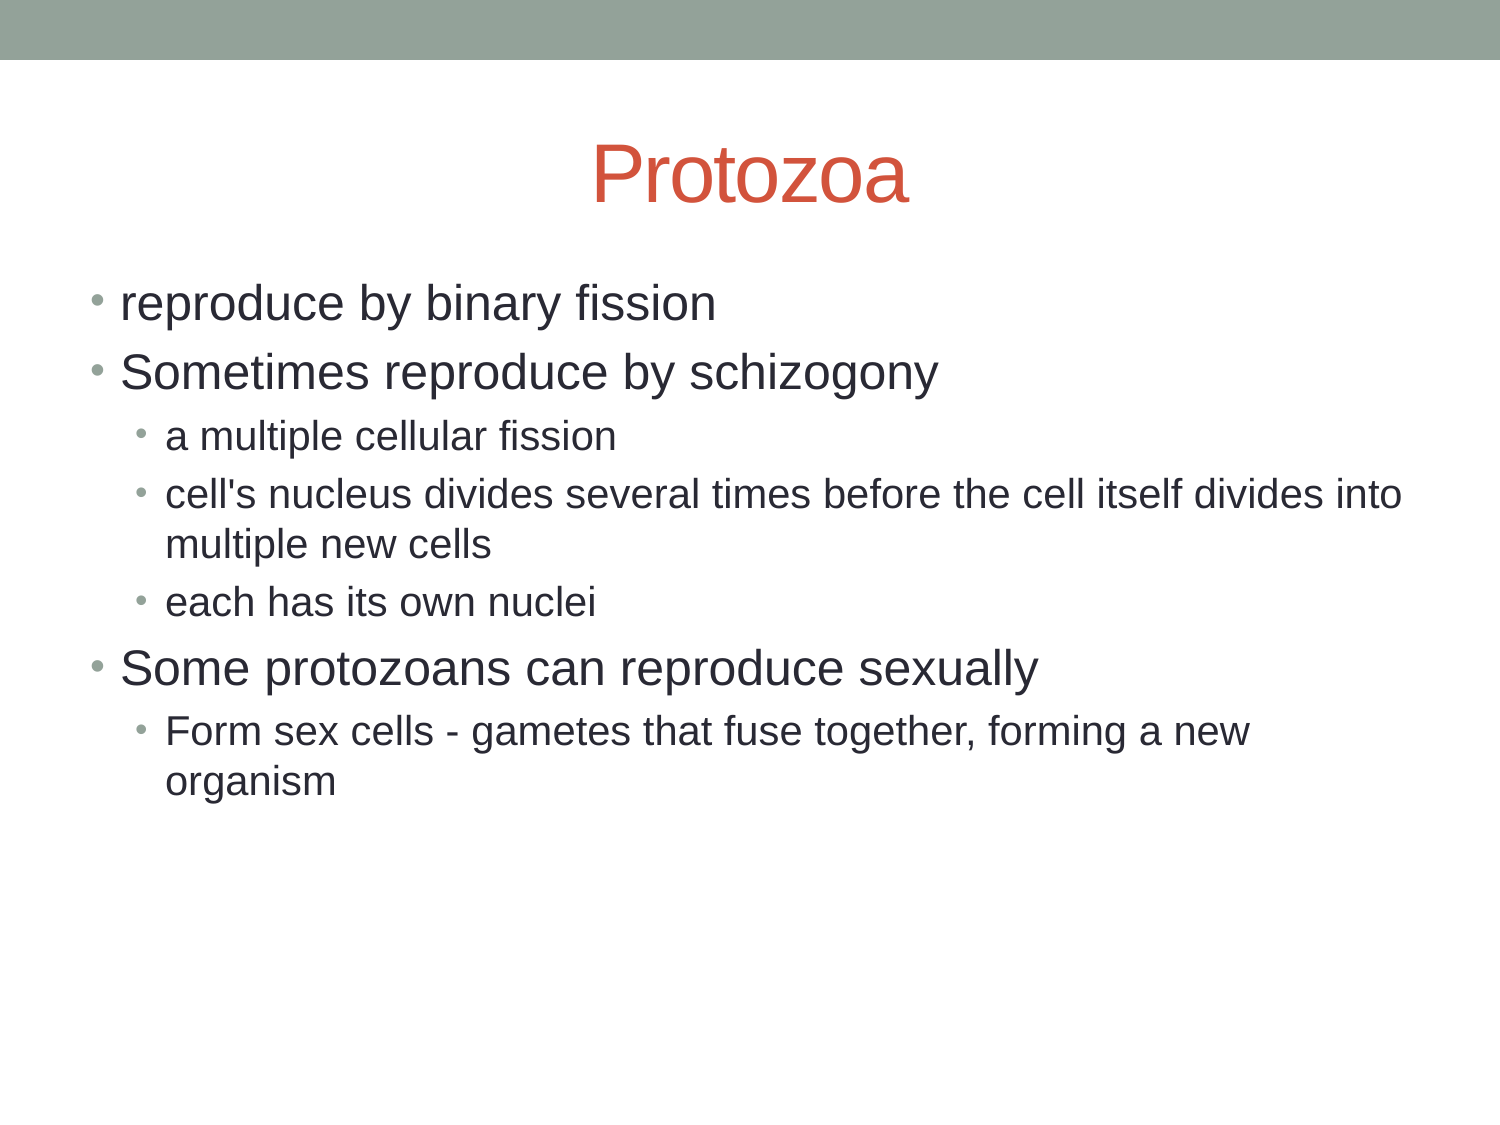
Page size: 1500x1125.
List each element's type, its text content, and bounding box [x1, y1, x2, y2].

title Protozoa [75, 87, 1425, 250]
list reproduce by binary fission Sometimes reproduce by schizogony a multiple cellular fission cell's nucleus divides several times before the cell itself divides into multiple new cells each has its own nuclei Some protozoans can reproduce sexually Form sex cells - gametes that fuse together, forming a new organism [75, 262, 1425, 1063]
